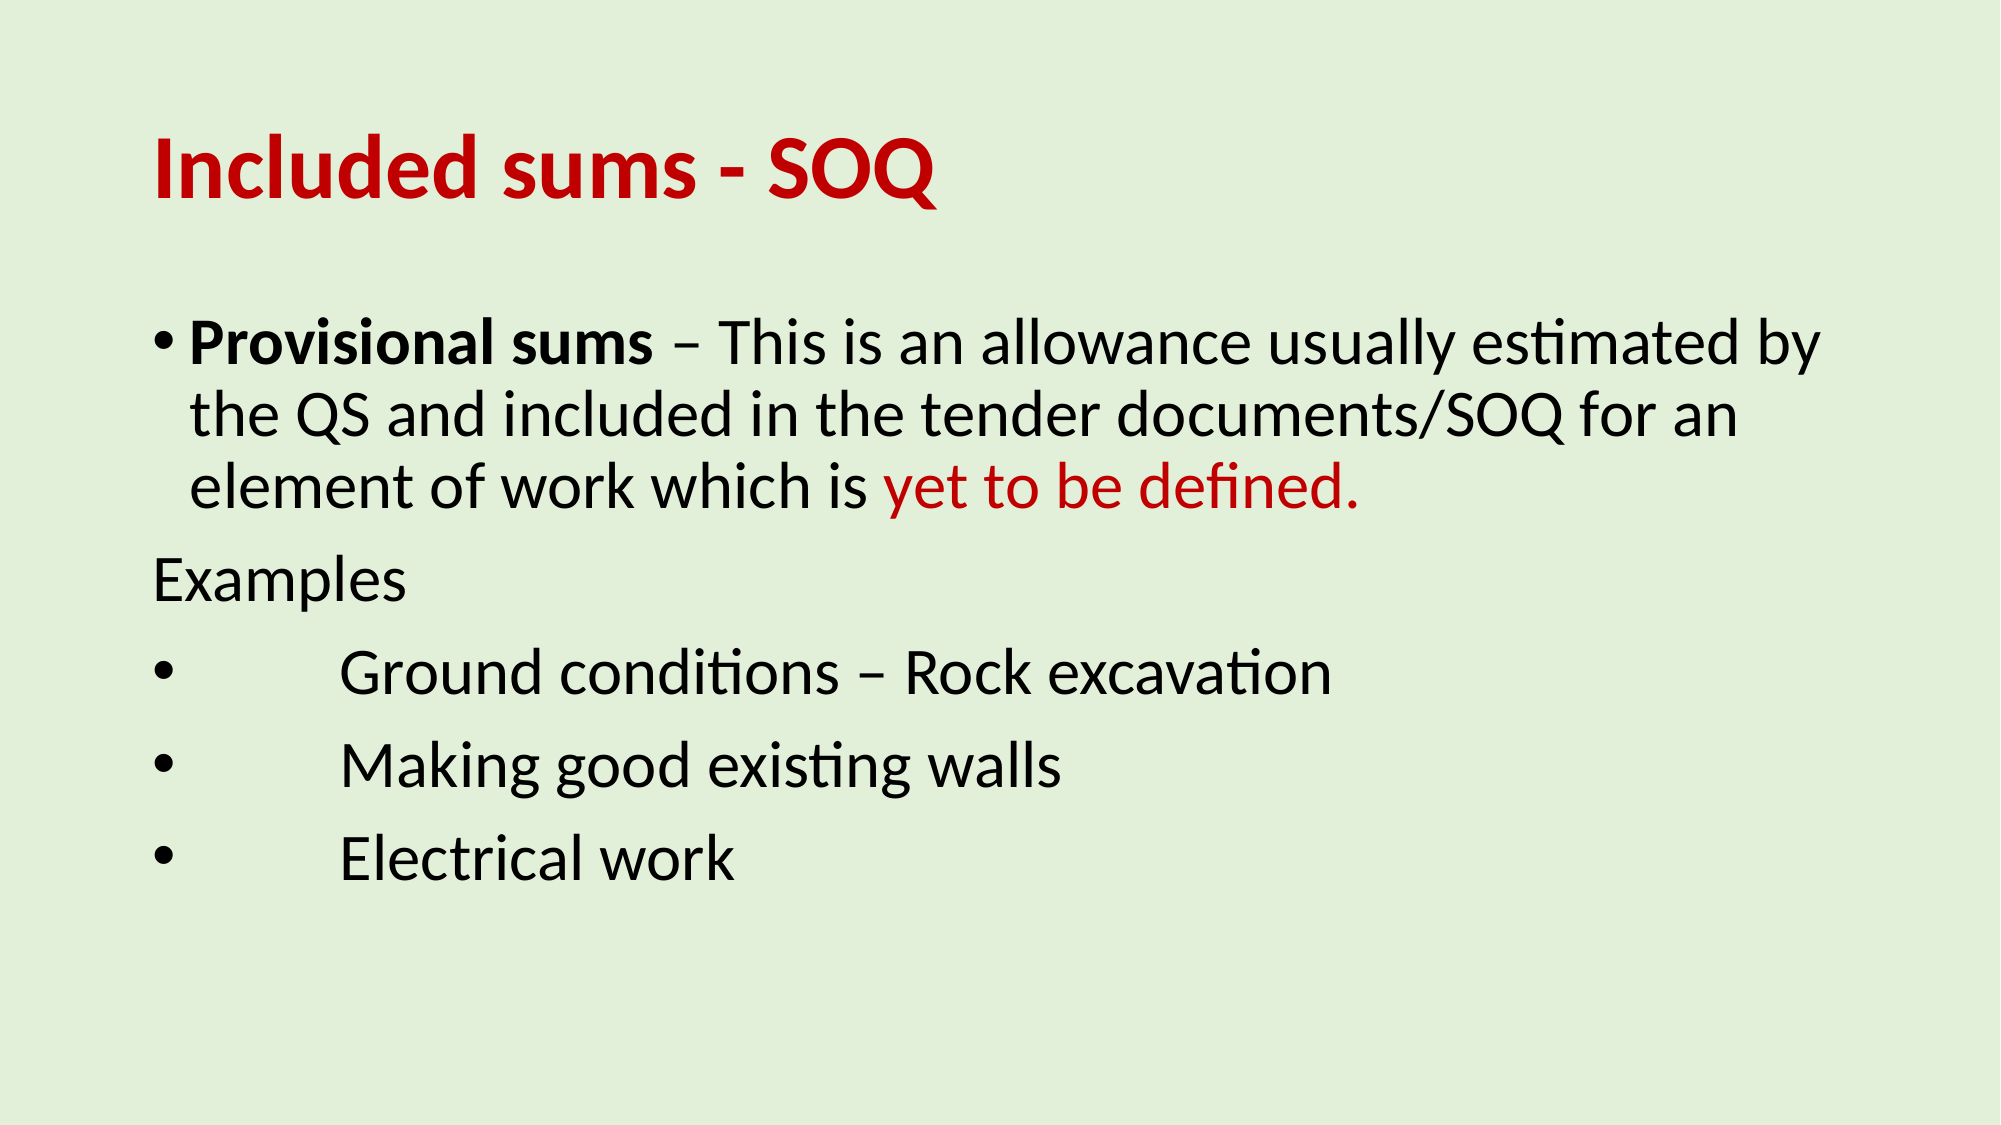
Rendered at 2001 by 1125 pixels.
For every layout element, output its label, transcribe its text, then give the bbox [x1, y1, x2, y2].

list Provisional sums – This is an allowance usually estimated by the QS and included in the tender documents/SOQ for an element of work which is yet to be defined. Examples Ground conditions – Rock excavation Making good existing walls Electrical work [137, 299, 1863, 1014]
title Included sums - SOQ [137, 59, 1863, 278]
